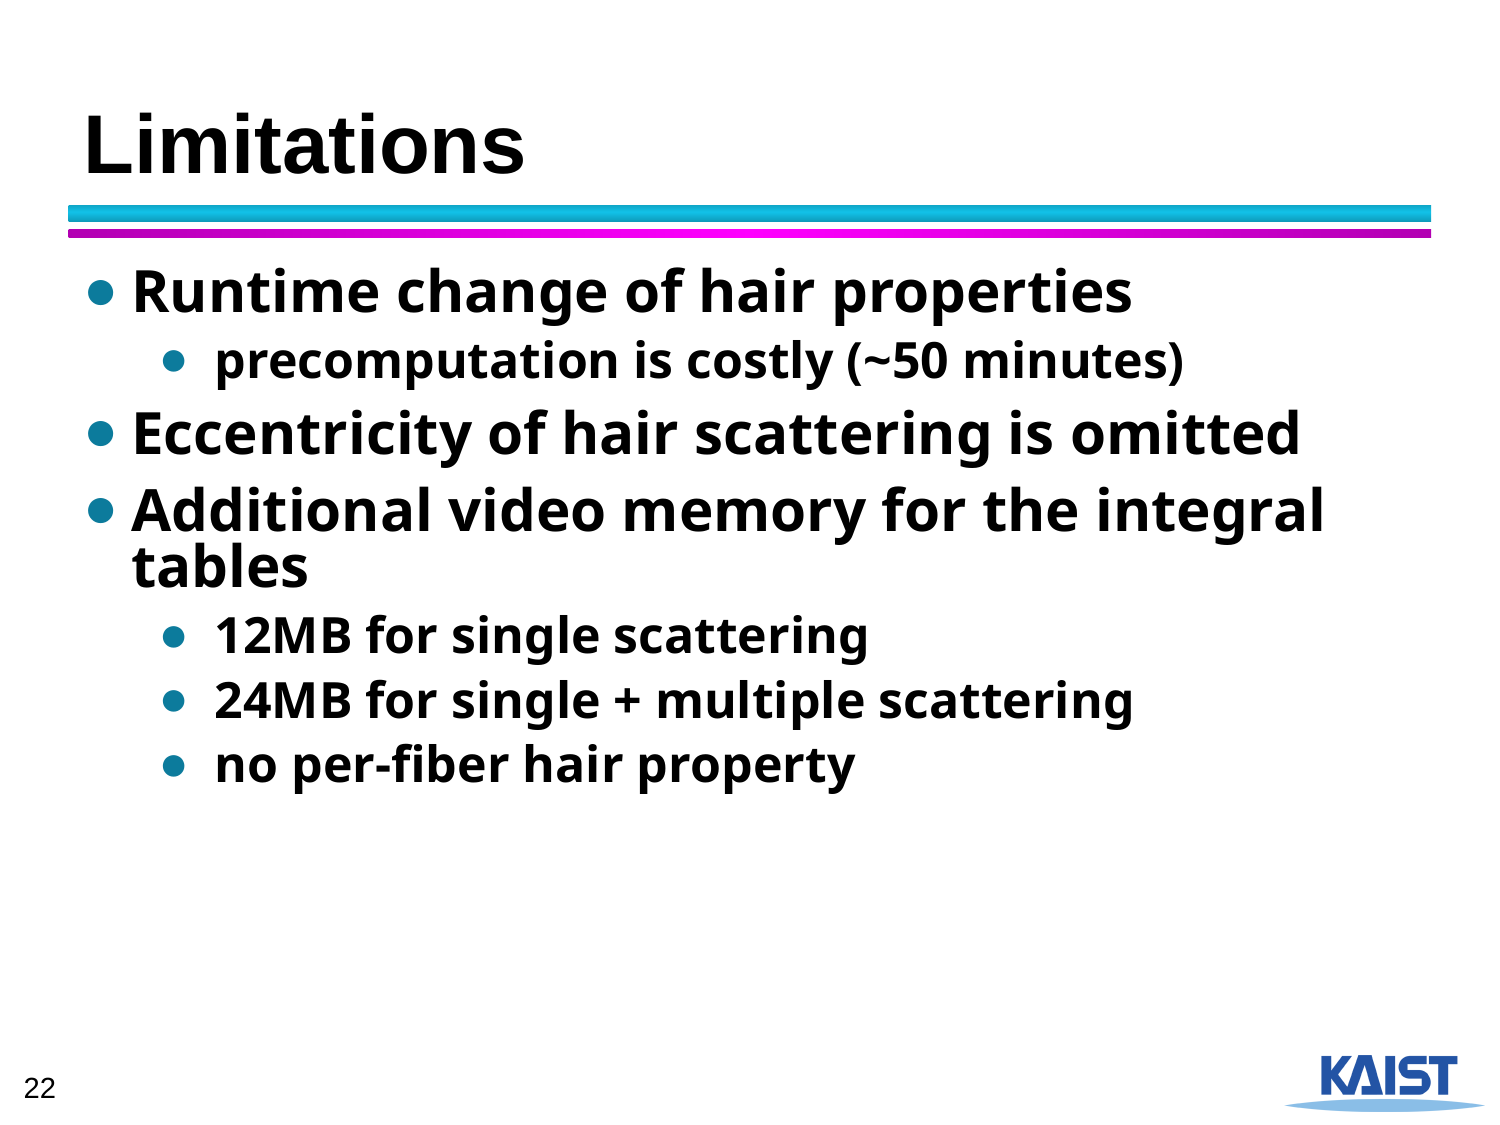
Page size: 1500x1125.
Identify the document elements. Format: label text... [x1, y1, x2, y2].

list Runtime change of hair properties precomputation is costly (~50 minutes) Eccentricity of hair scattering is omitted Additional video memory for the integral tables 12MB for single scattering 24MB for single + multiple scattering no per-fiber hair property [68, 259, 1434, 813]
picture [1284, 1055, 1485, 1112]
title Limitations [68, 48, 1428, 199]
